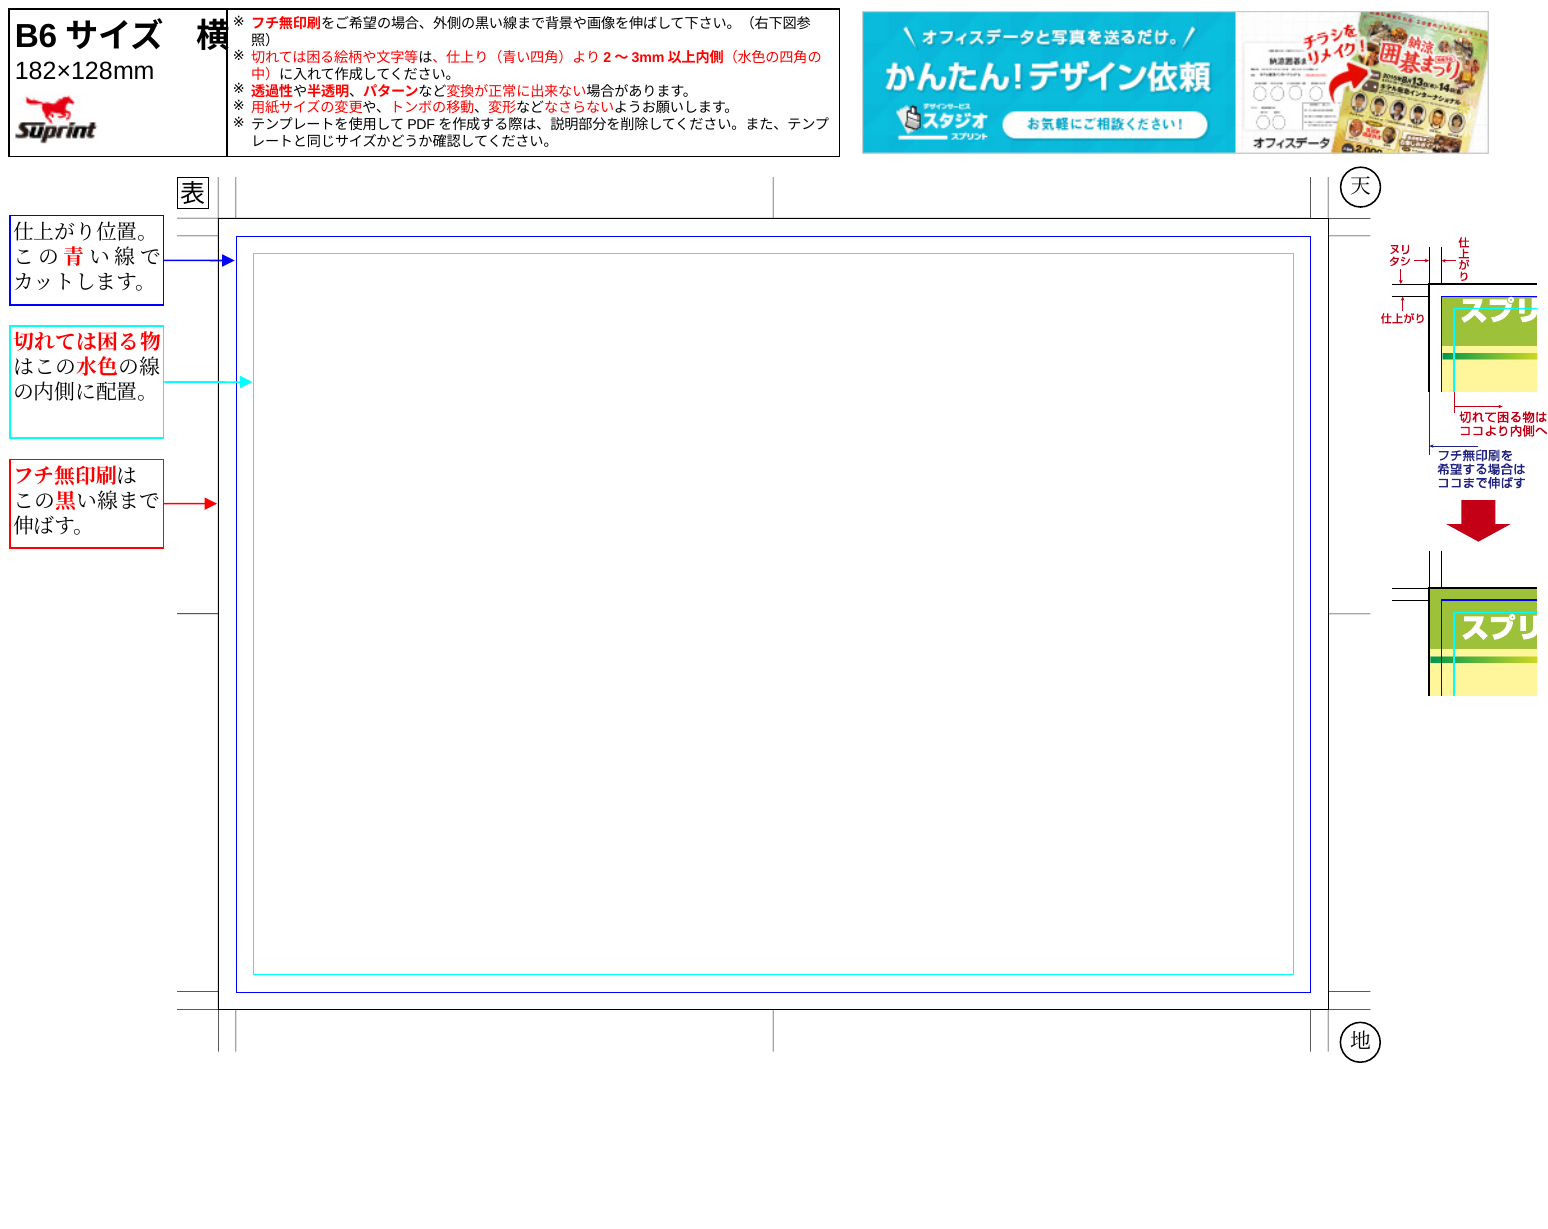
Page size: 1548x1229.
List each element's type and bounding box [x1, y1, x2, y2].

picture [862, 11, 1489, 154]
picture [11, 91, 101, 148]
